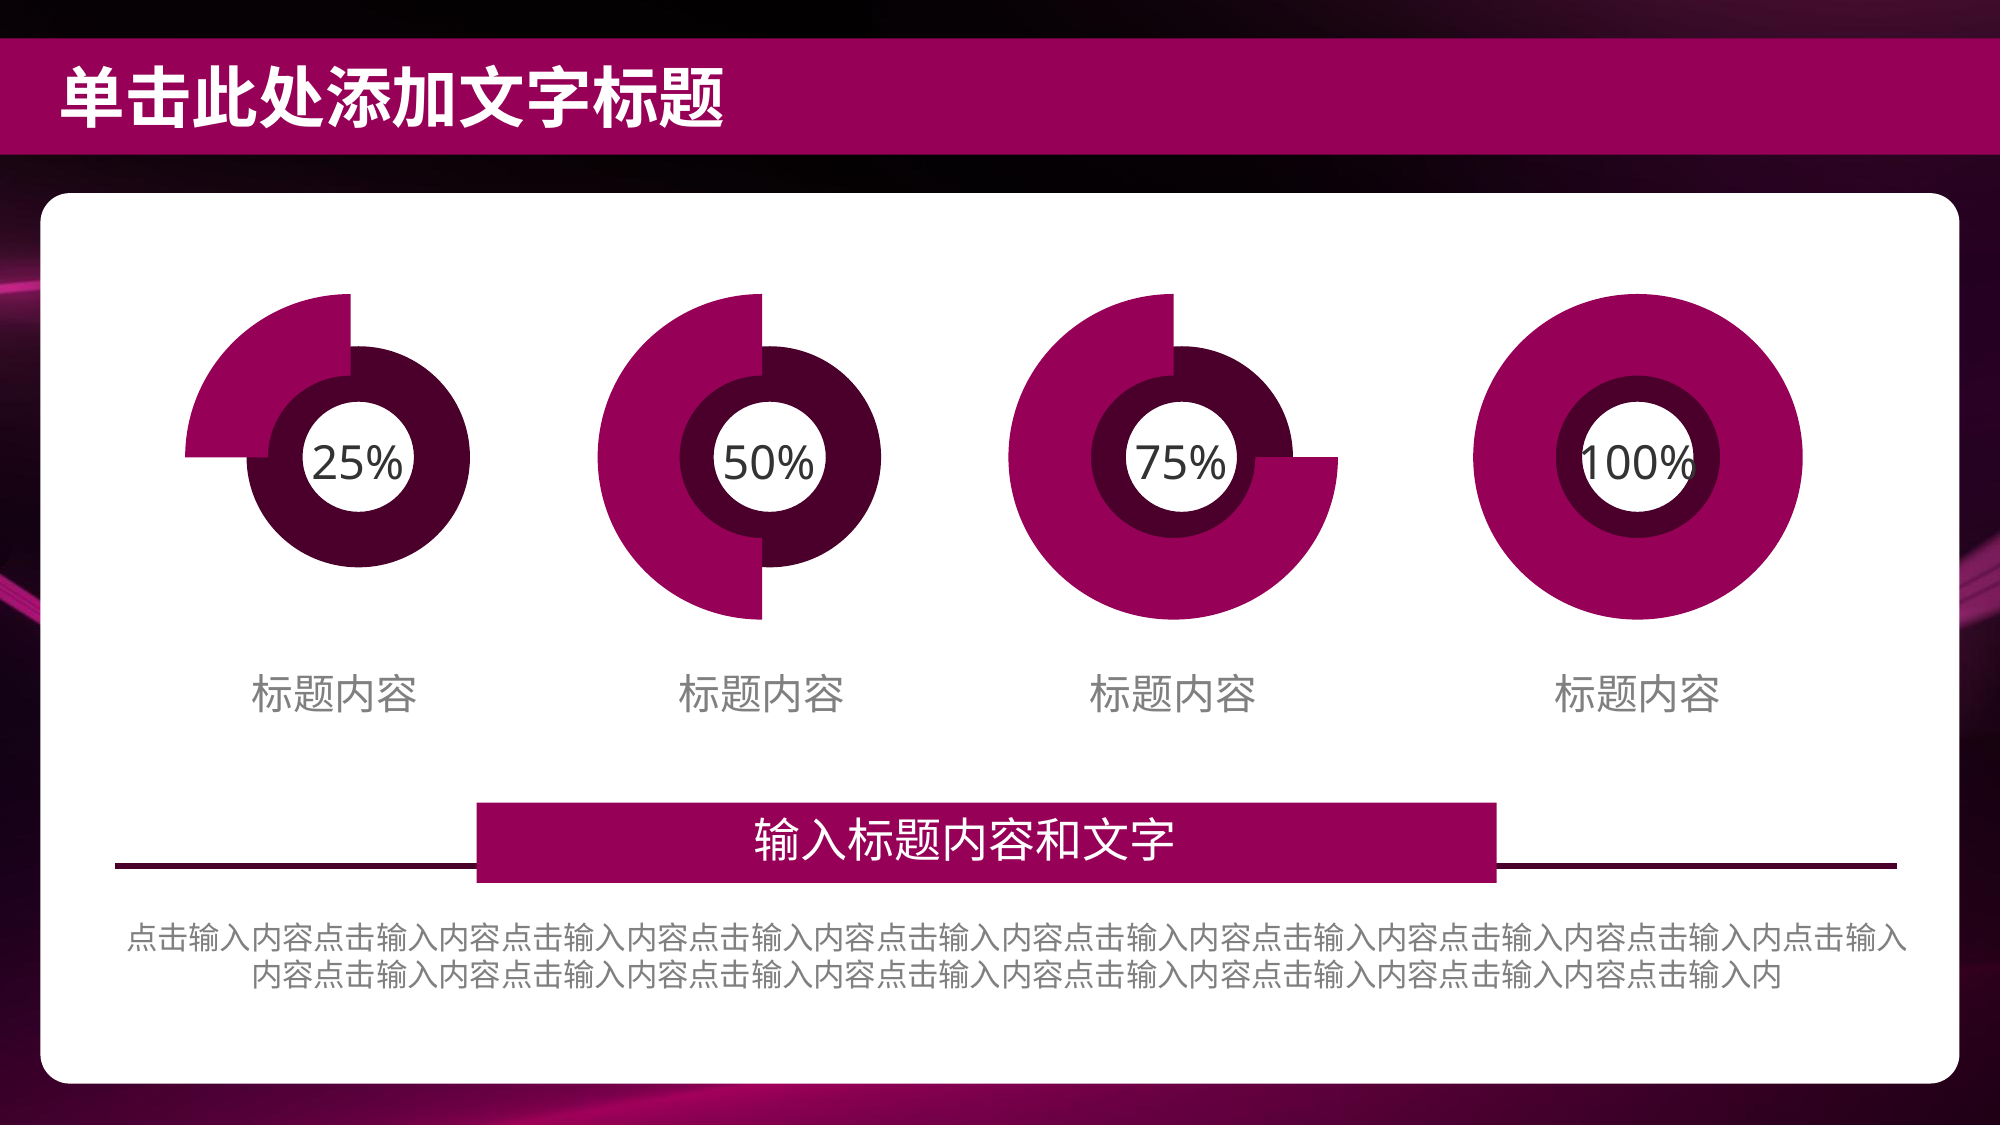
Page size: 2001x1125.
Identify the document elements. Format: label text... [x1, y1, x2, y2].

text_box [114, 802, 1898, 883]
text_box 标题内容 [1539, 660, 1737, 726]
text_box 标题内容 [1074, 660, 1272, 726]
text_box 点击输入内容点击输入内容点击输入内容点击输入内容点击输入内容点击输入内容点击输入内容点击输入内容点击输入内点击输入内容点击输入内容点击输入内容点击输入内容点击输入内容点击输入内容点击输入内容点击输入内容点击输入内 [100, 910, 1933, 1001]
text_box 标题内容 [236, 660, 434, 726]
picture [0, 0, 2000, 38]
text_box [1008, 293, 1338, 620]
text_box 标题内容 [663, 660, 861, 726]
picture [0, 155, 2000, 1125]
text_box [1473, 293, 1803, 620]
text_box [185, 294, 470, 568]
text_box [597, 293, 882, 620]
